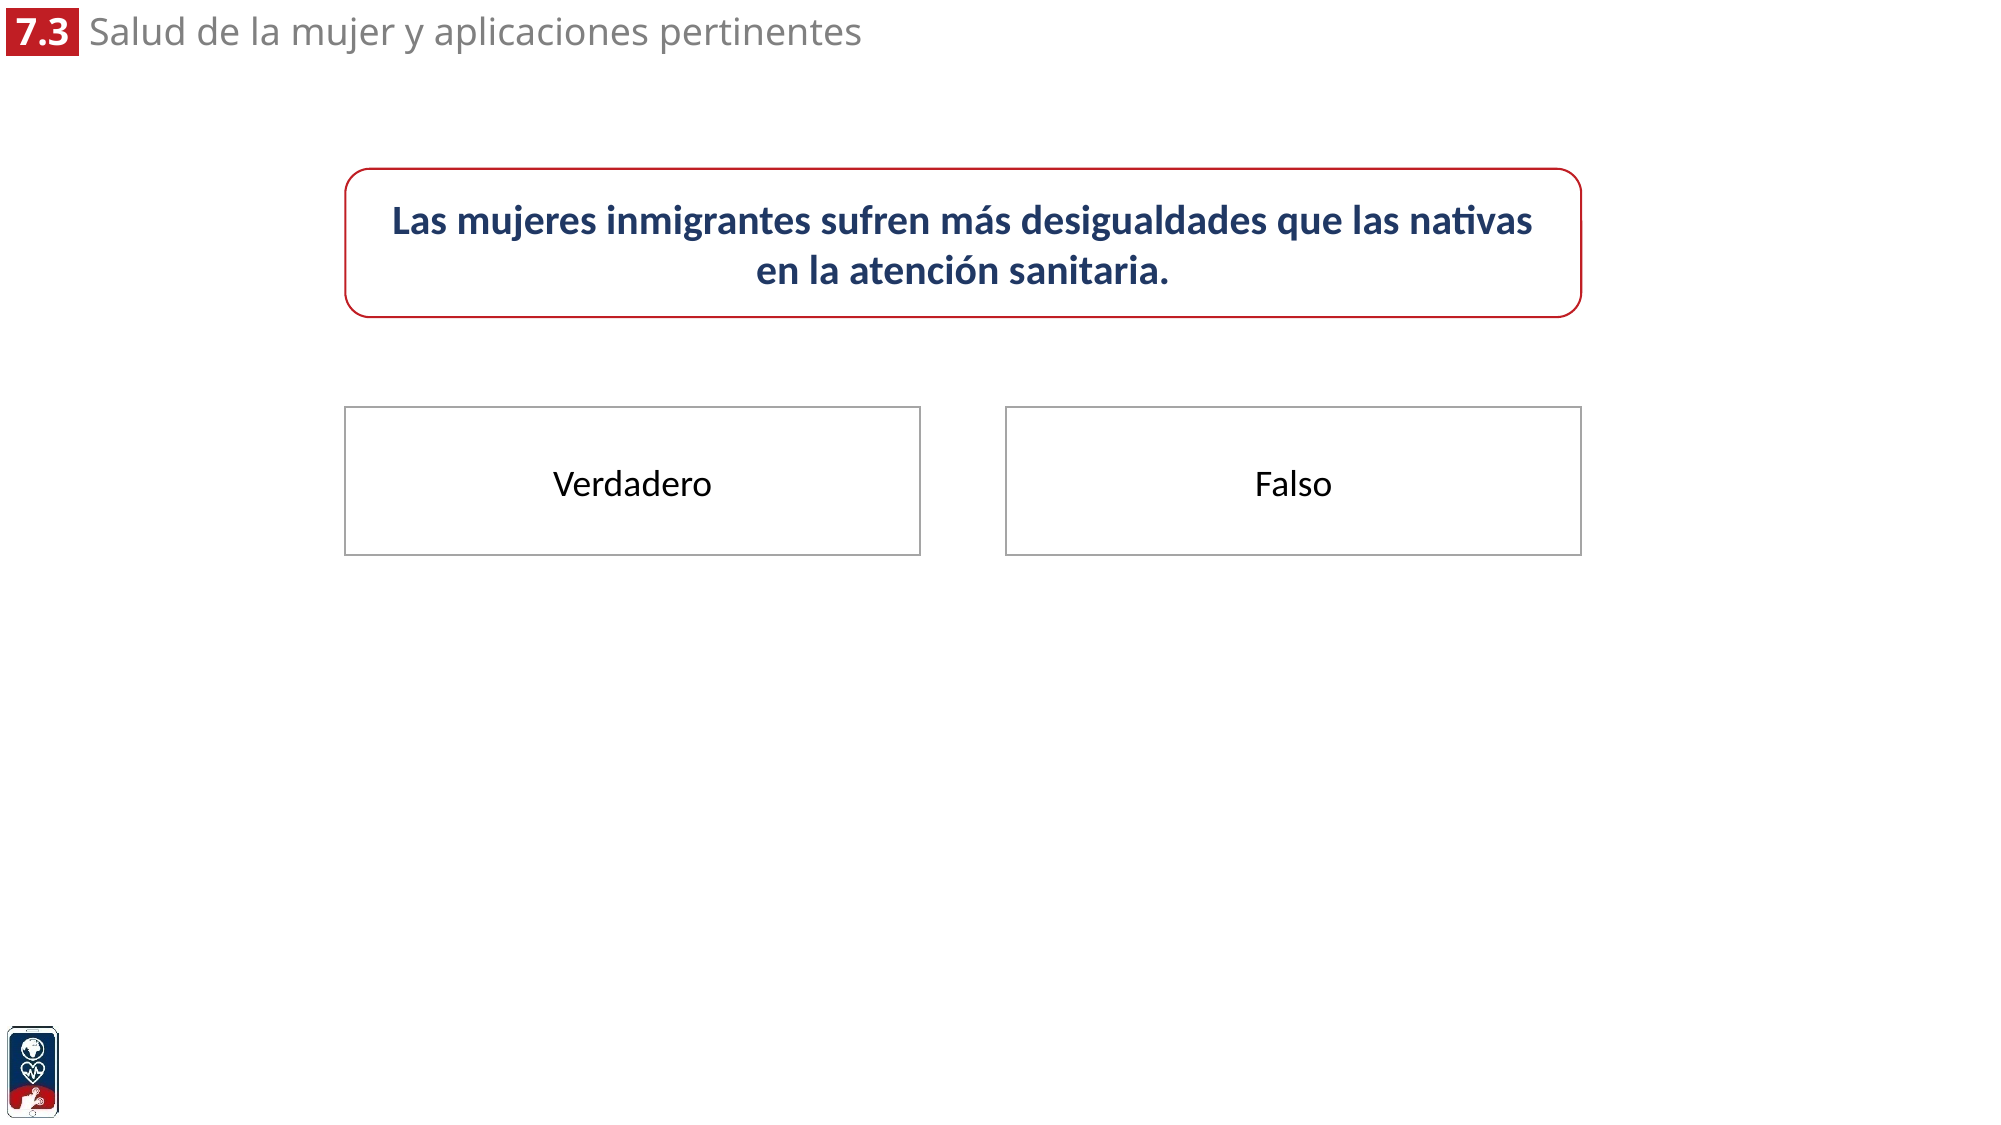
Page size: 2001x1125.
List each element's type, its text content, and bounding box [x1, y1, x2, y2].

text_box Verdadero [344, 406, 921, 556]
picture [7, 1026, 59, 1118]
text_box Falso [1005, 406, 1582, 556]
text_box Las mujeres inmigrantes sufren más desigualdades que las nativas en la atención sanitaria. [344, 167, 1583, 319]
